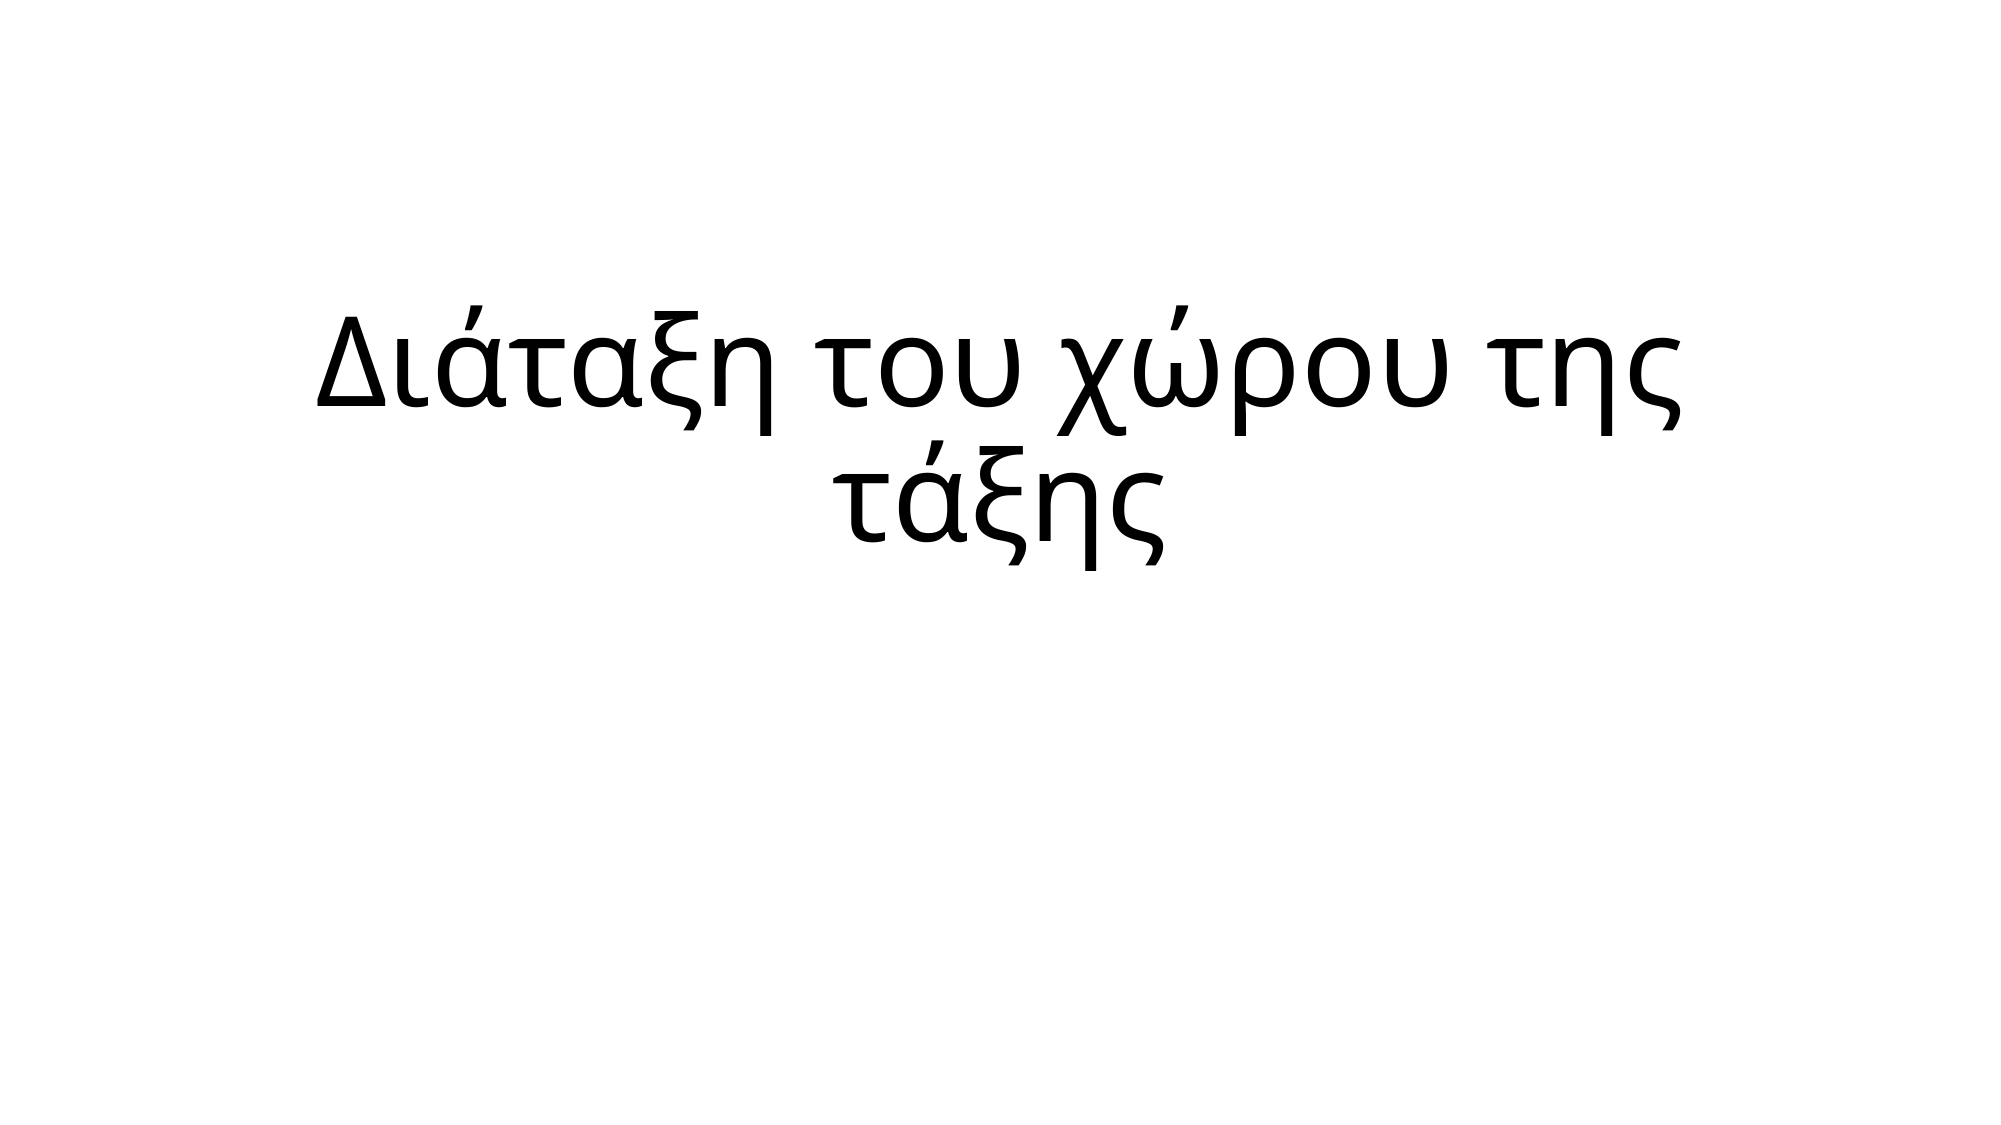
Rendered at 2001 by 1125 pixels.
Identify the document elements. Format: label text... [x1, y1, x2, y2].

title Διάταξη του χώρου της τάξης [249, 184, 1750, 576]
